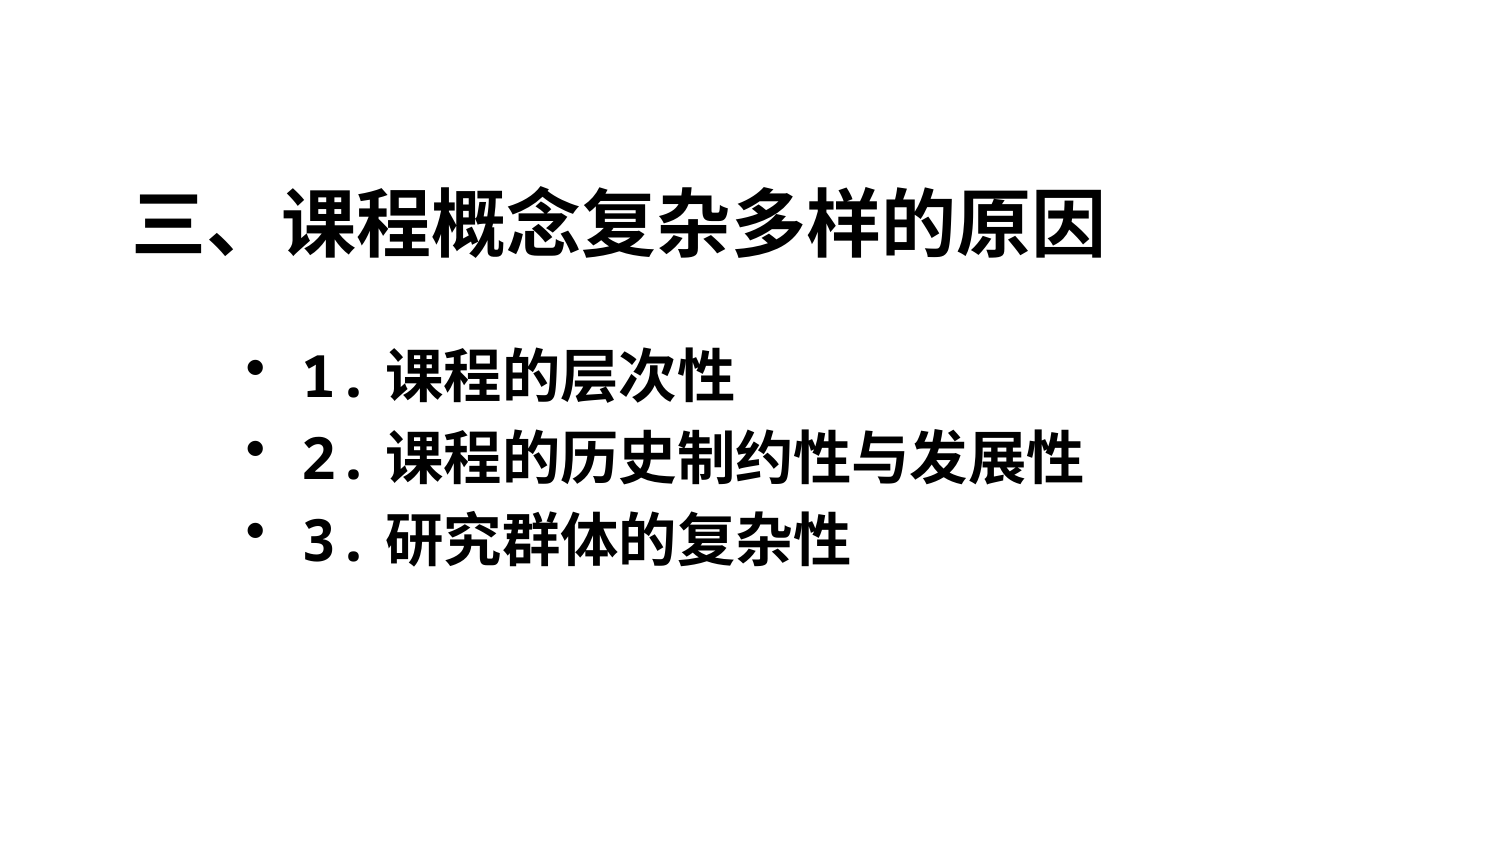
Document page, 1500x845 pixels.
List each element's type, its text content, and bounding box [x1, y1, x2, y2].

title 三、课程概念复杂多样的原因 [0, 150, 1294, 292]
list 1.课程的层次性 2.课程的历史制约性与发展性 3.研究群体的复杂性 [230, 331, 1450, 755]
